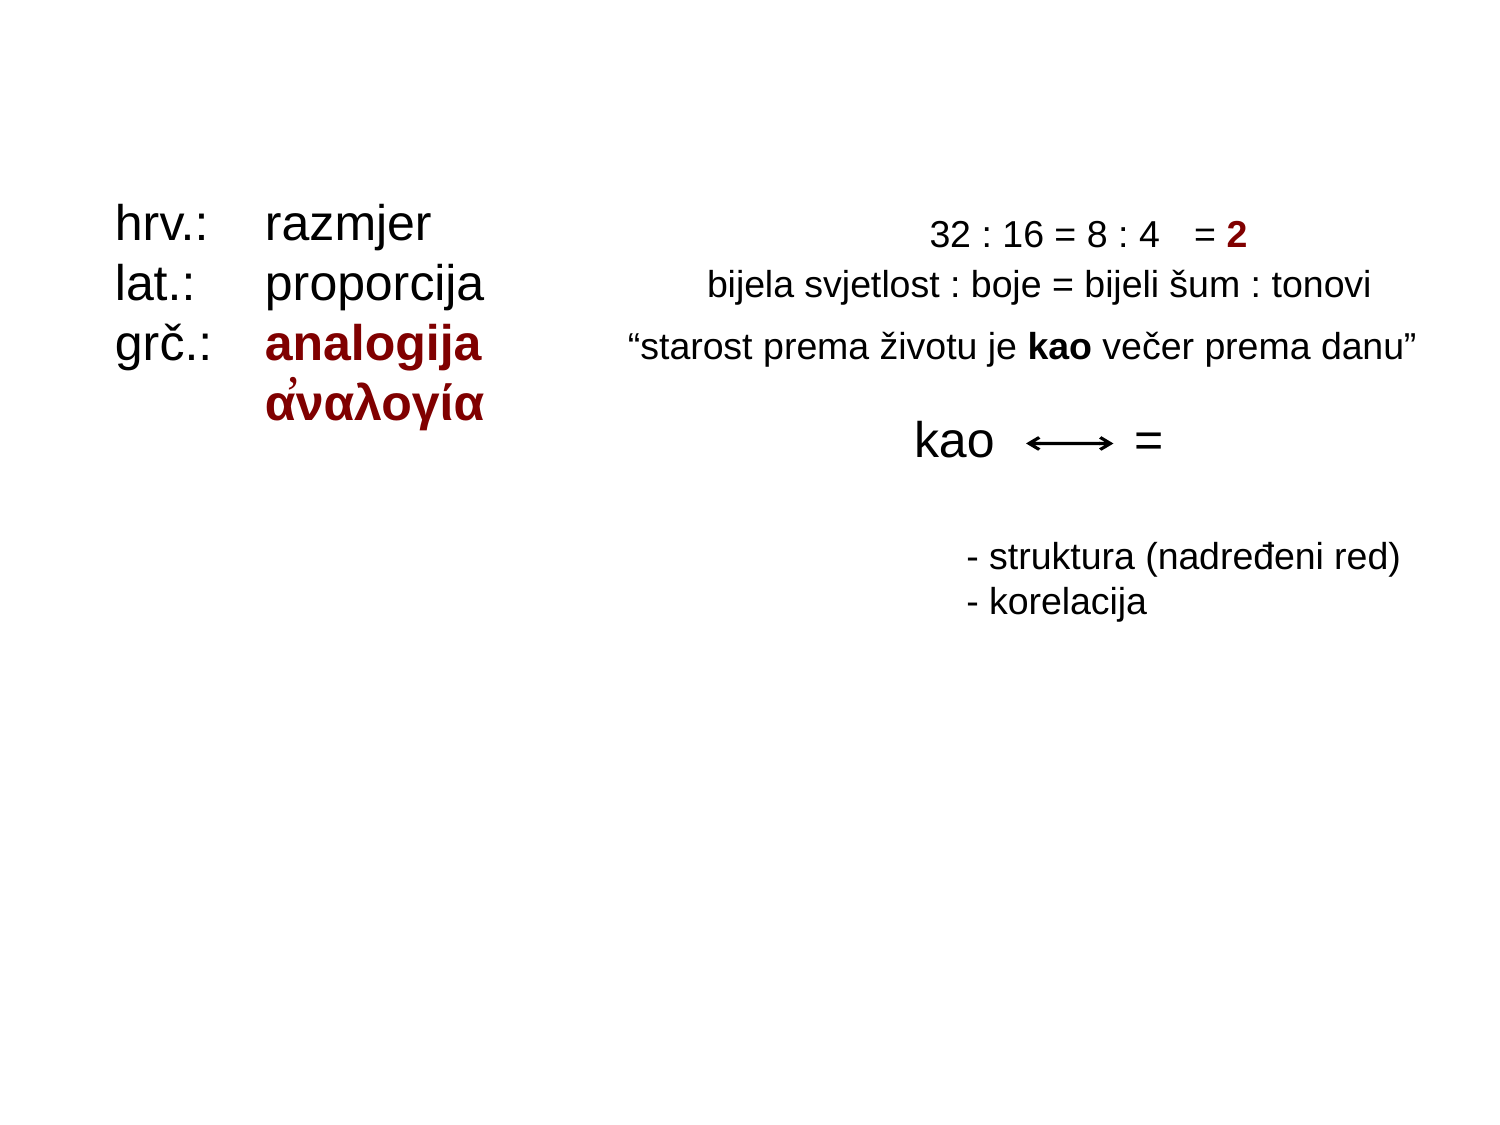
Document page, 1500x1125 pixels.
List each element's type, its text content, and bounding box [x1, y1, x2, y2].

text_box hrv.: razmjer lat.: proporcija grč.: analogija αναλογία [100, 182, 528, 438]
text_box , [272, 324, 313, 400]
text_box - struktura (nadređeni red) - korelacija [951, 524, 1416, 630]
text_box kao = [899, 399, 1179, 475]
text_box 32 : 16 = 8 : 4 [914, 202, 1175, 252]
text_box = 2 [1179, 202, 1263, 252]
text_box bijela svjetlost : boje = bijeli šum : tonovi [692, 252, 1387, 312]
text_box “starost prema životu je kao večer prema danu” [613, 314, 1432, 375]
text_box [1026, 436, 1114, 451]
